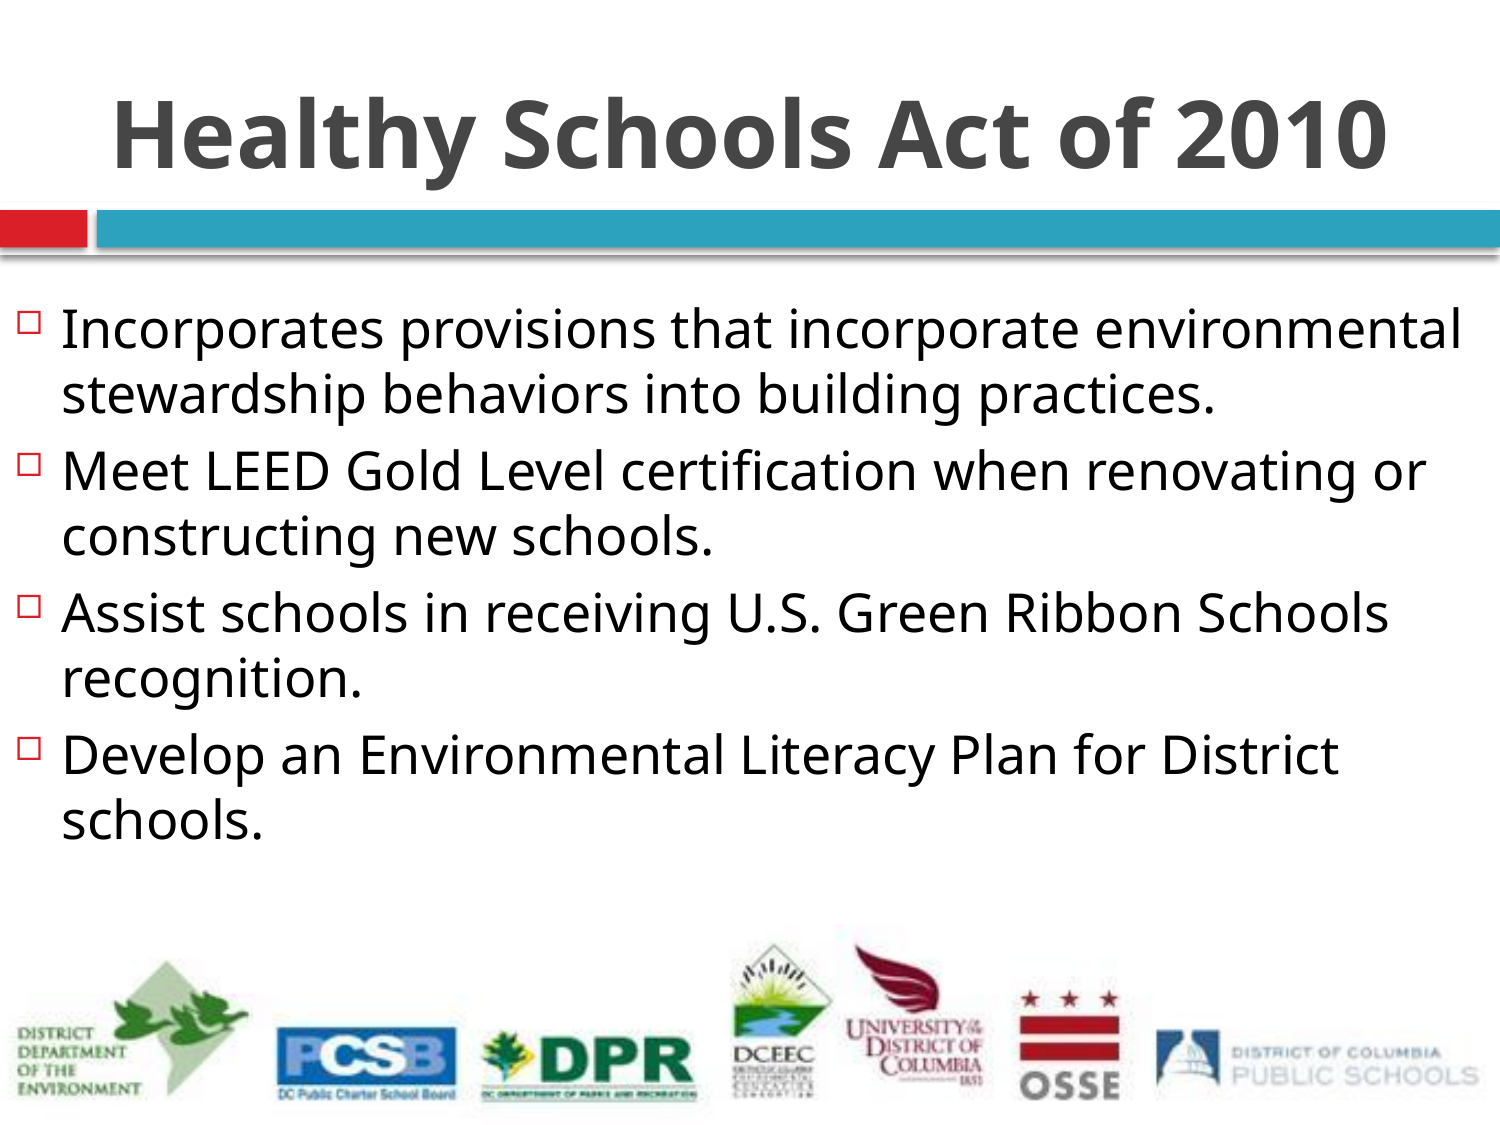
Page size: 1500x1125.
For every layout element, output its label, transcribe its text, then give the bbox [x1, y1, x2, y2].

title Healthy Schools Act of 2010 [0, 37, 1500, 225]
picture [0, 924, 1500, 1125]
list Incorporates provisions that incorporate environmental stewardship behaviors into building practices. Meet LEED Gold Level certification when renovating or constructing new schools. Assist schools in receiving U.S. Green Ribbon Schools recognition. Develop an Environmental Literacy Plan for District schools. [0, 287, 1500, 875]
